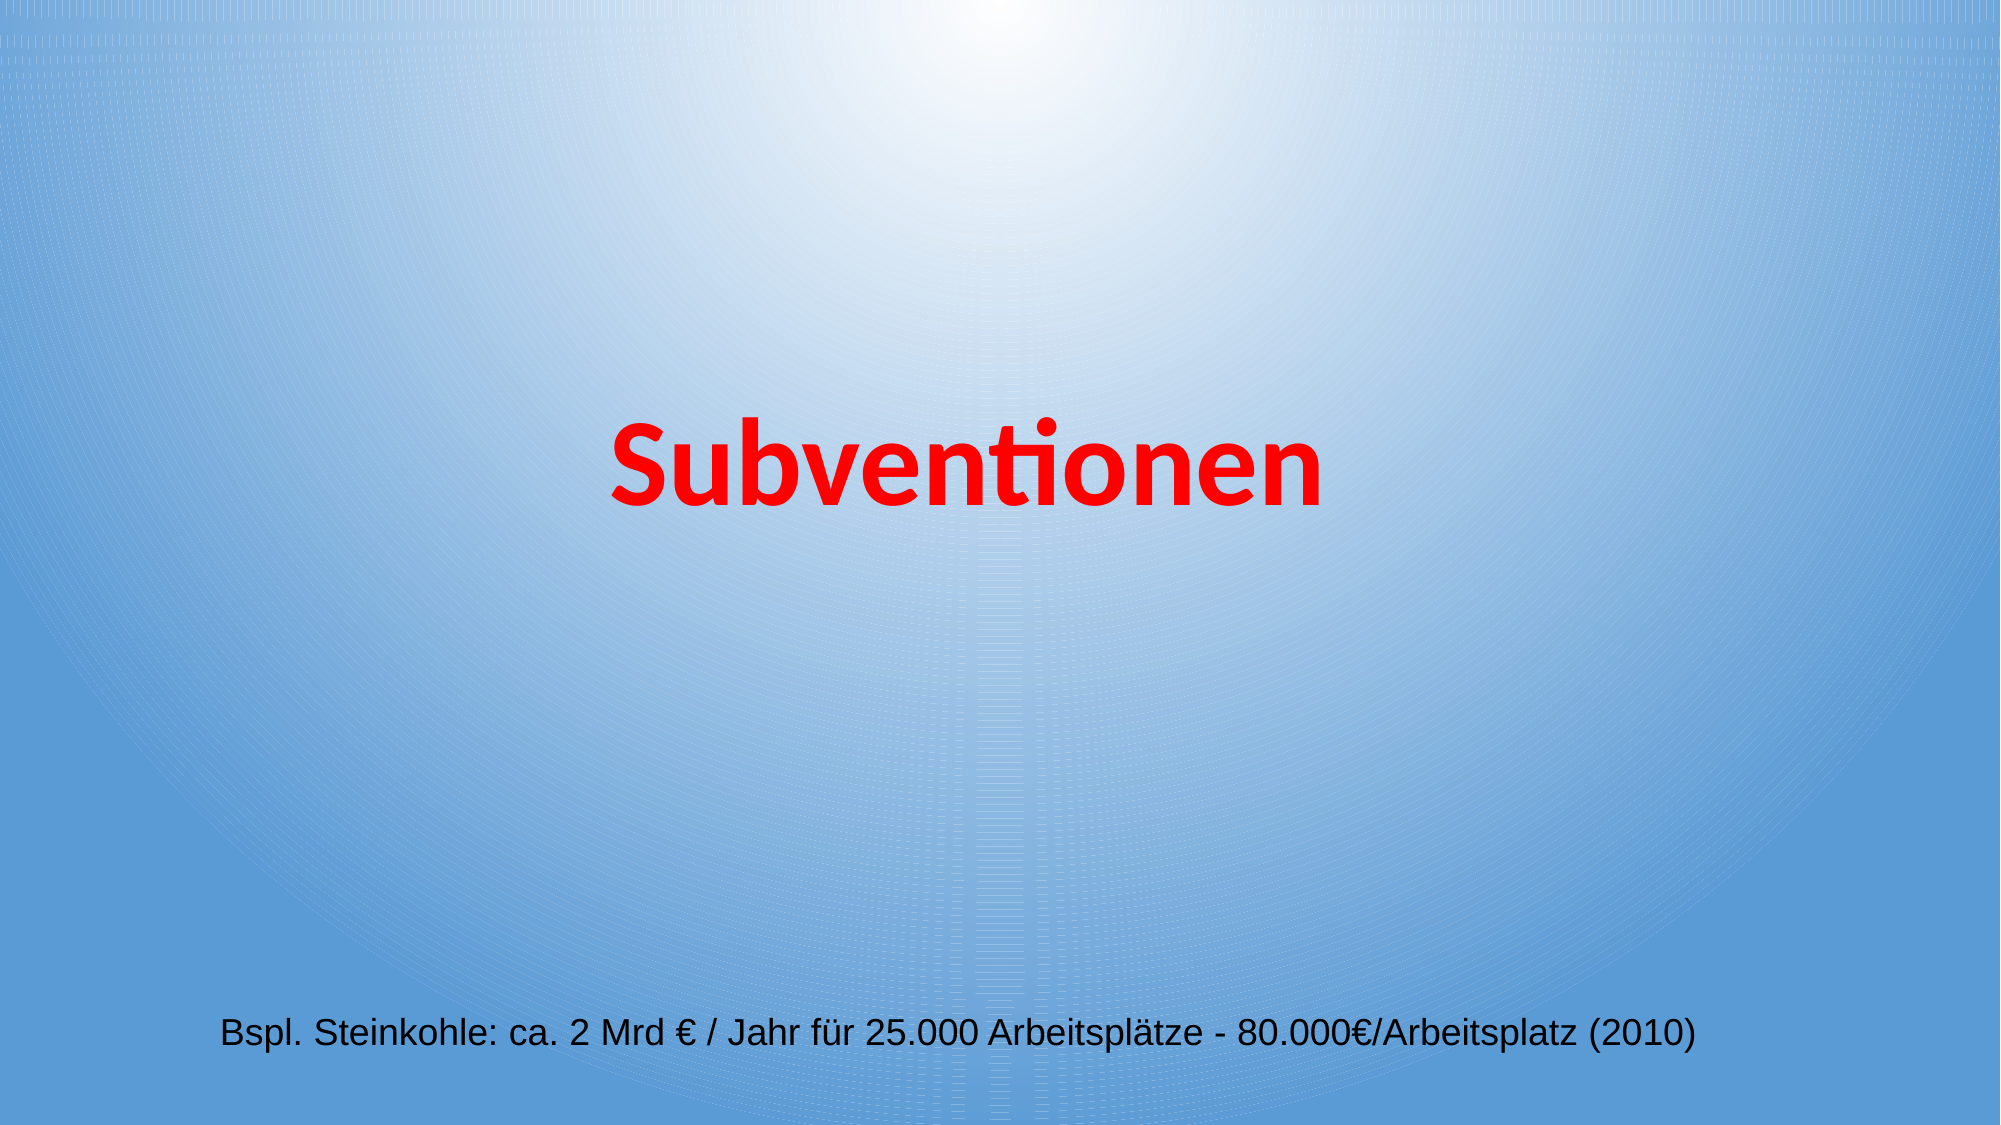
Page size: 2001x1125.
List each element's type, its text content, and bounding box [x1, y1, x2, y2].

text_box Subventionen [594, 373, 1342, 538]
text_box Bspl. Steinkohle: ca. 2 Mrd € / Jahr für 25.000 Arbeitsplätze - 80.000€/Arbeitsplatz (2010) [205, 1000, 1902, 1061]
